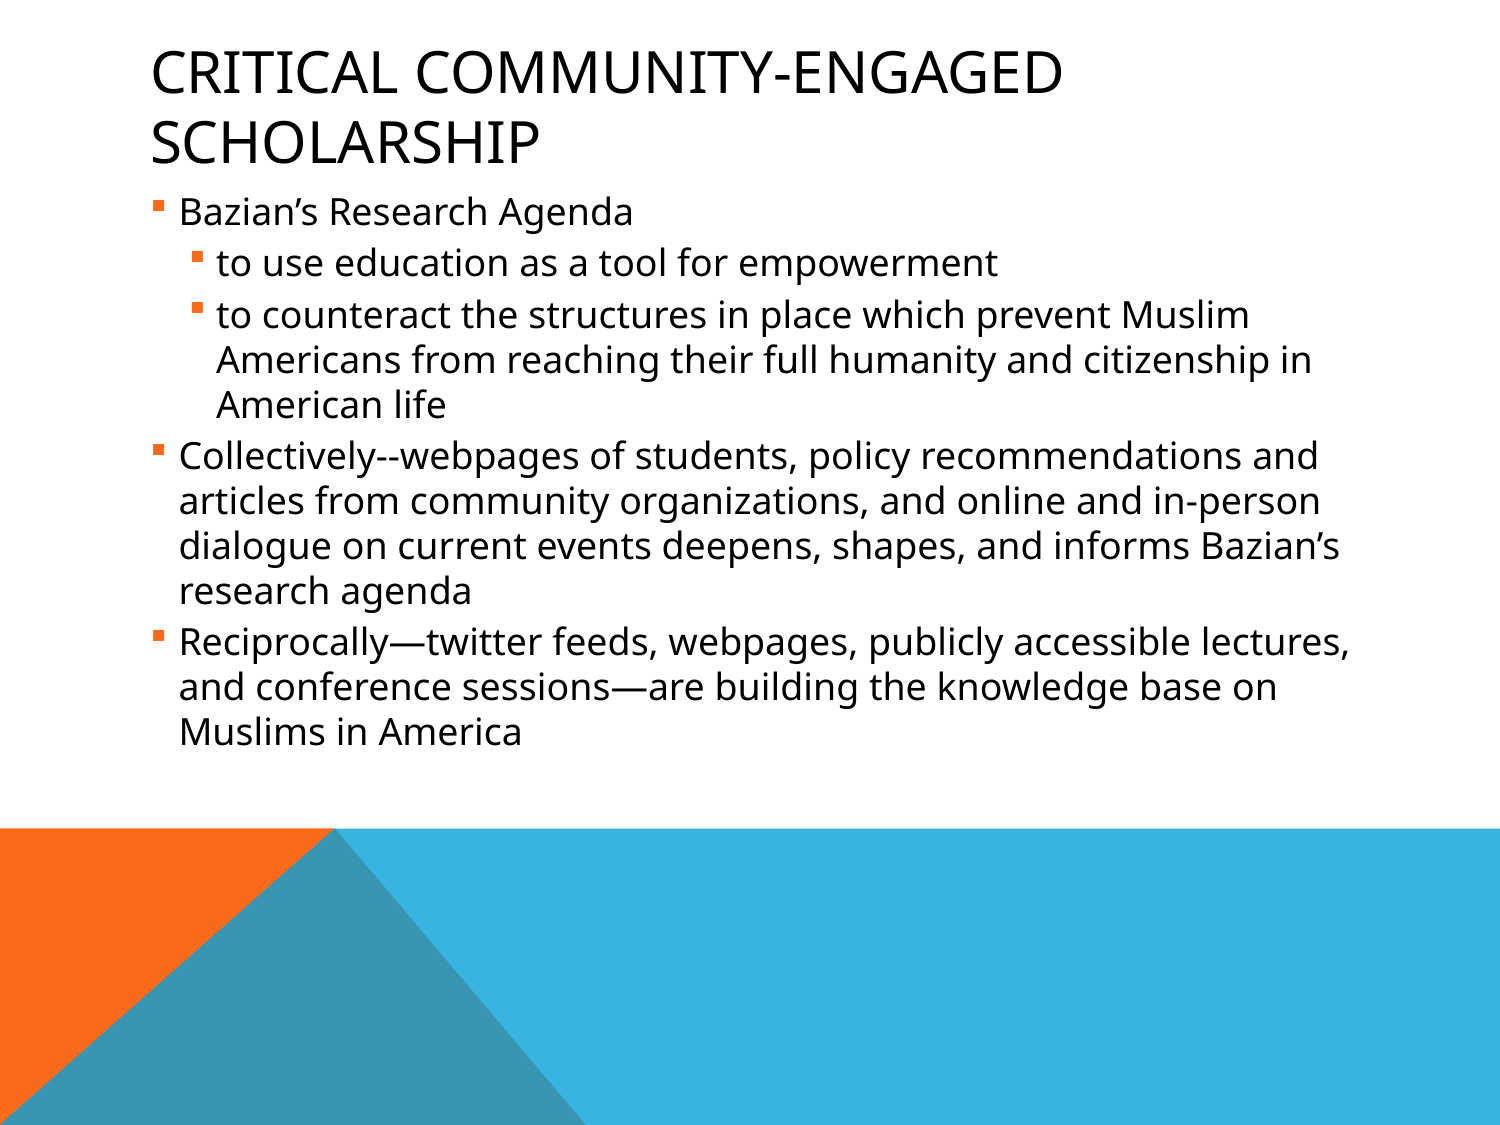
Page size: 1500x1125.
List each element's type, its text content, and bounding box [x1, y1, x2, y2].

title critical community-engaged scholarship [135, 60, 1369, 150]
list Bazian’s Research Agenda to use education as a tool for empowerment to counteract the structures in place which prevent Muslim Americans from reaching their full humanity and citizenship in American life Collectively--webpages of students, policy recommendations and articles from community organizations, and online and in-person dialogue on current events deepens, shapes, and informs Bazian’s research agenda Reciprocally—twitter feeds, webpages, publicly accessible lectures, and conference sessions—are building the knowledge base on Muslims in America [135, 180, 1369, 768]
